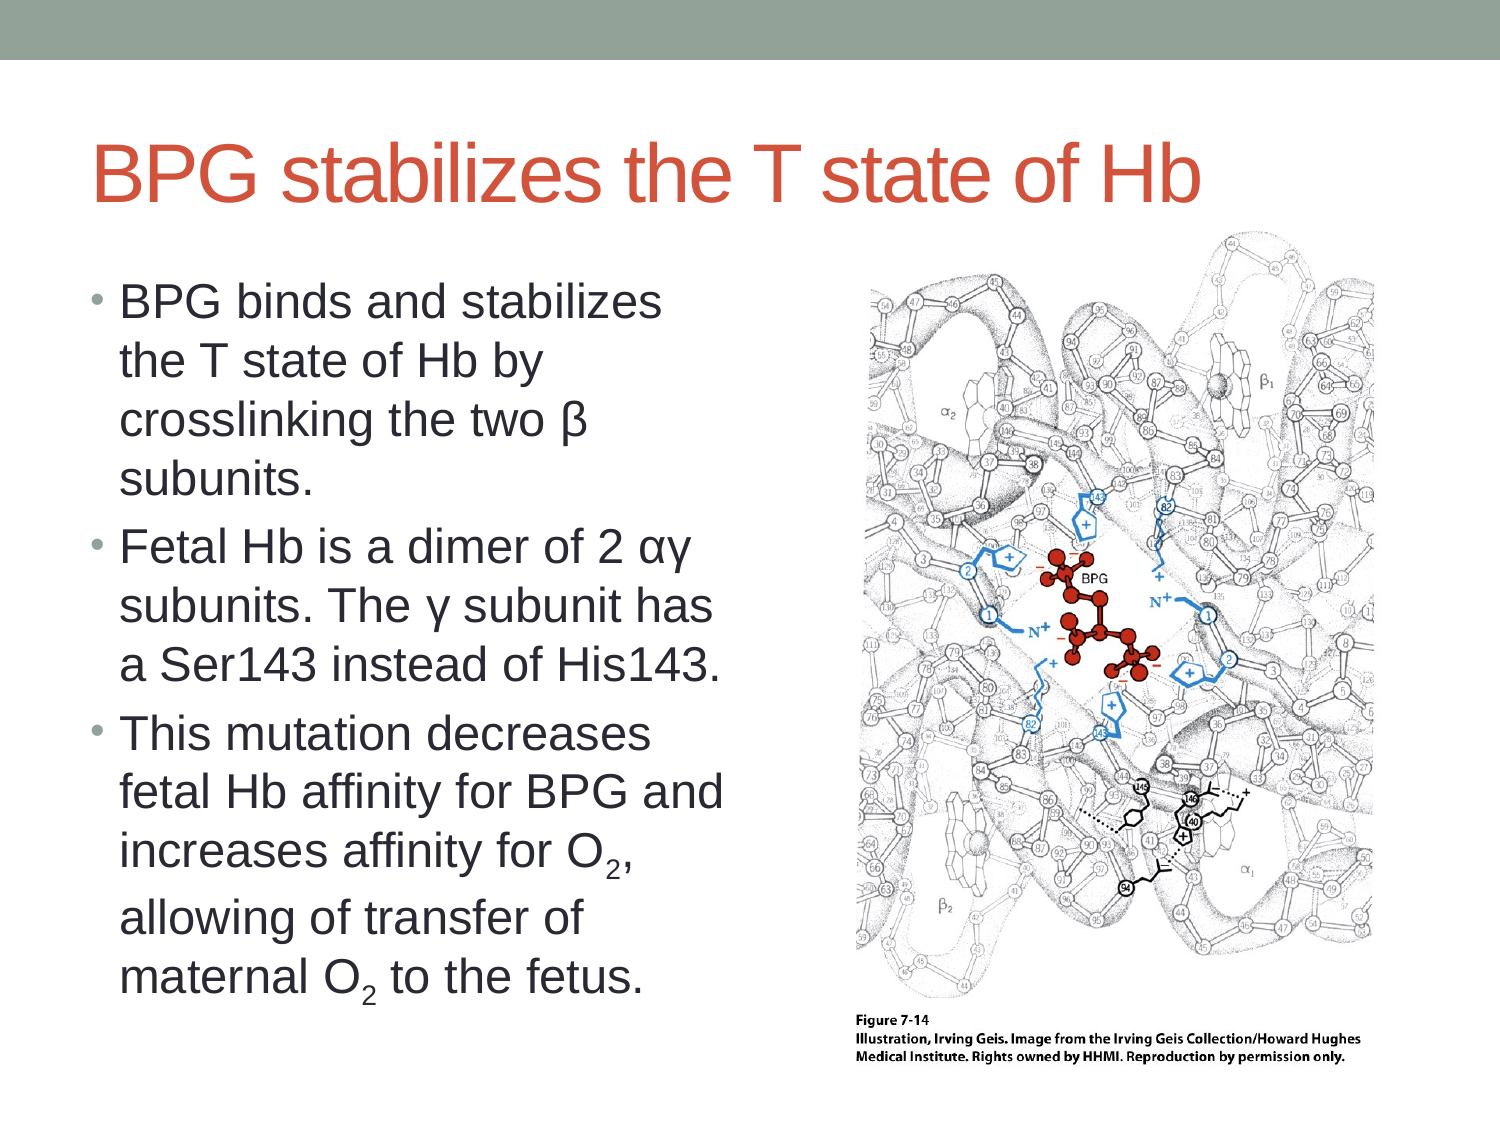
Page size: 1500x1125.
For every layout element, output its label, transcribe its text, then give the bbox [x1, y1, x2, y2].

title BPG stabilizes the T state of Hb [75, 87, 1425, 250]
list BPG binds and stabilizes the T state of Hb by crosslinking the two β subunits. Fetal Hb is a dimer of 2 αγ subunits. The γ subunit has a Ser143 instead of His143. This mutation decreases fetal Hb affinity for BPG and increases affinity for O2, allowing of transfer of maternal O2 to the fetus. [75, 262, 750, 1063]
picture [849, 224, 1381, 1068]
